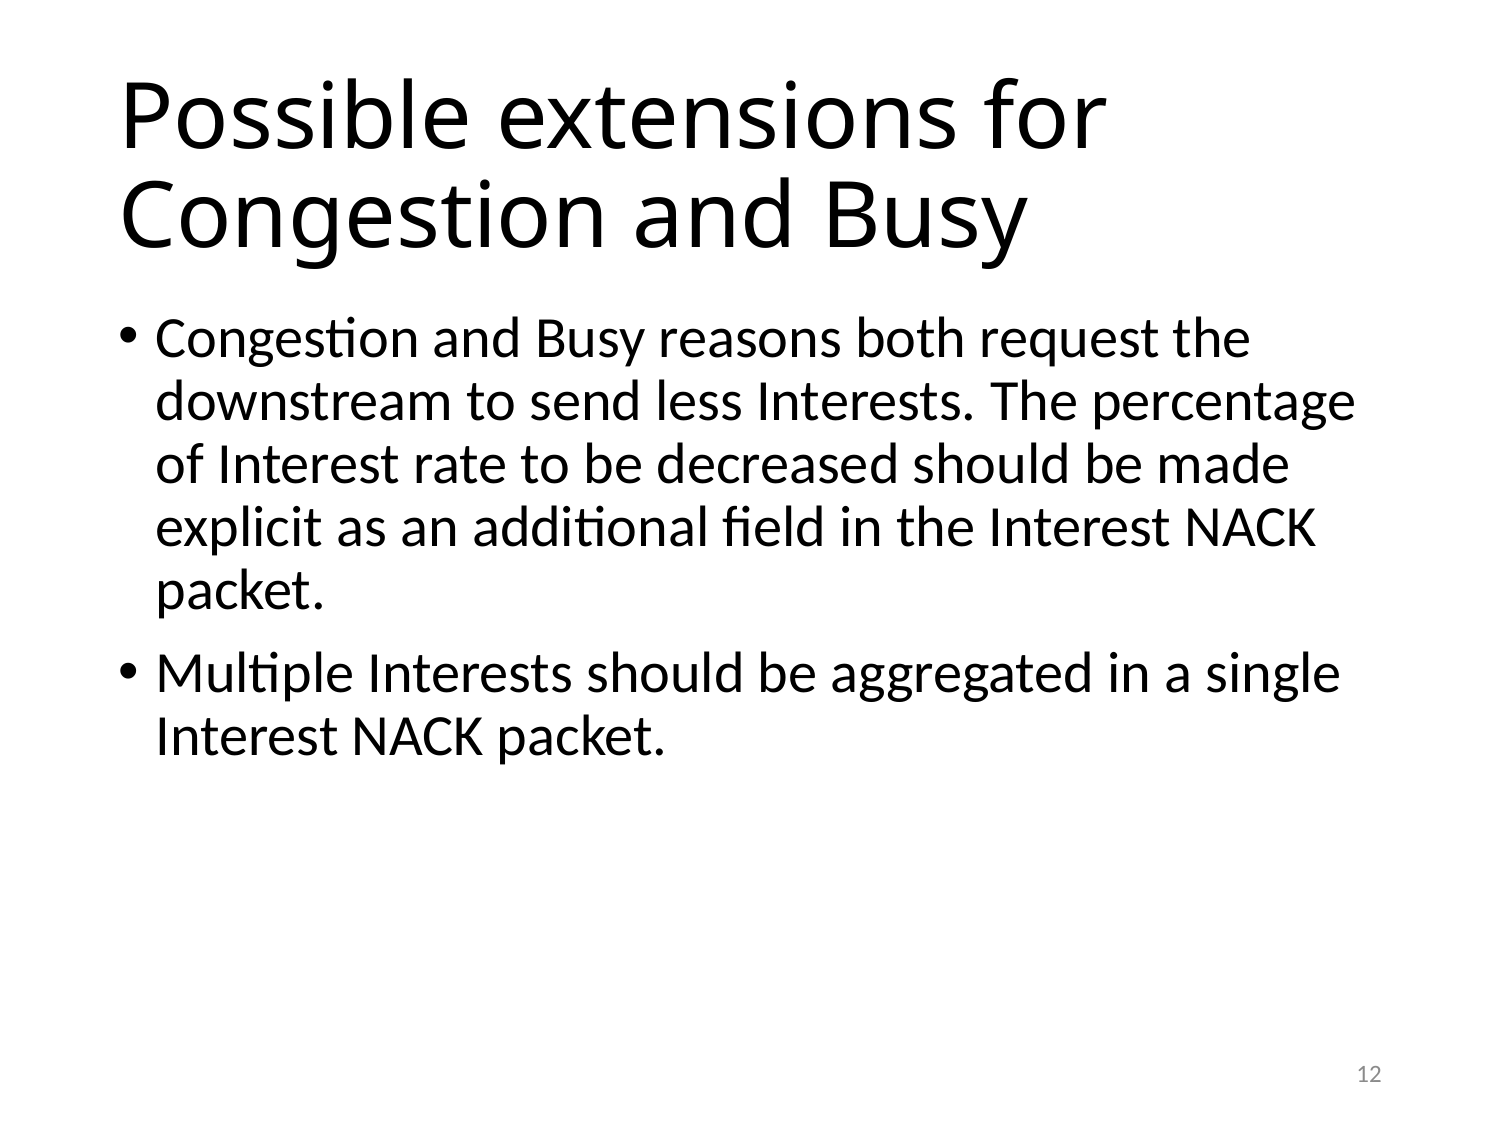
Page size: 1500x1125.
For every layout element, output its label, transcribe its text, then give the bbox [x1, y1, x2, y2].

slide_number 12 [1059, 1042, 1397, 1103]
list Congestion and Busy reasons both request the downstream to send less Interests. The percentage of Interest rate to be decreased should be made explicit as an additional field in the Interest NACK packet. Multiple Interests should be aggregated in a single Interest NACK packet. [103, 299, 1397, 1014]
title Possible extensions for Congestion and Busy [103, 59, 1397, 278]
